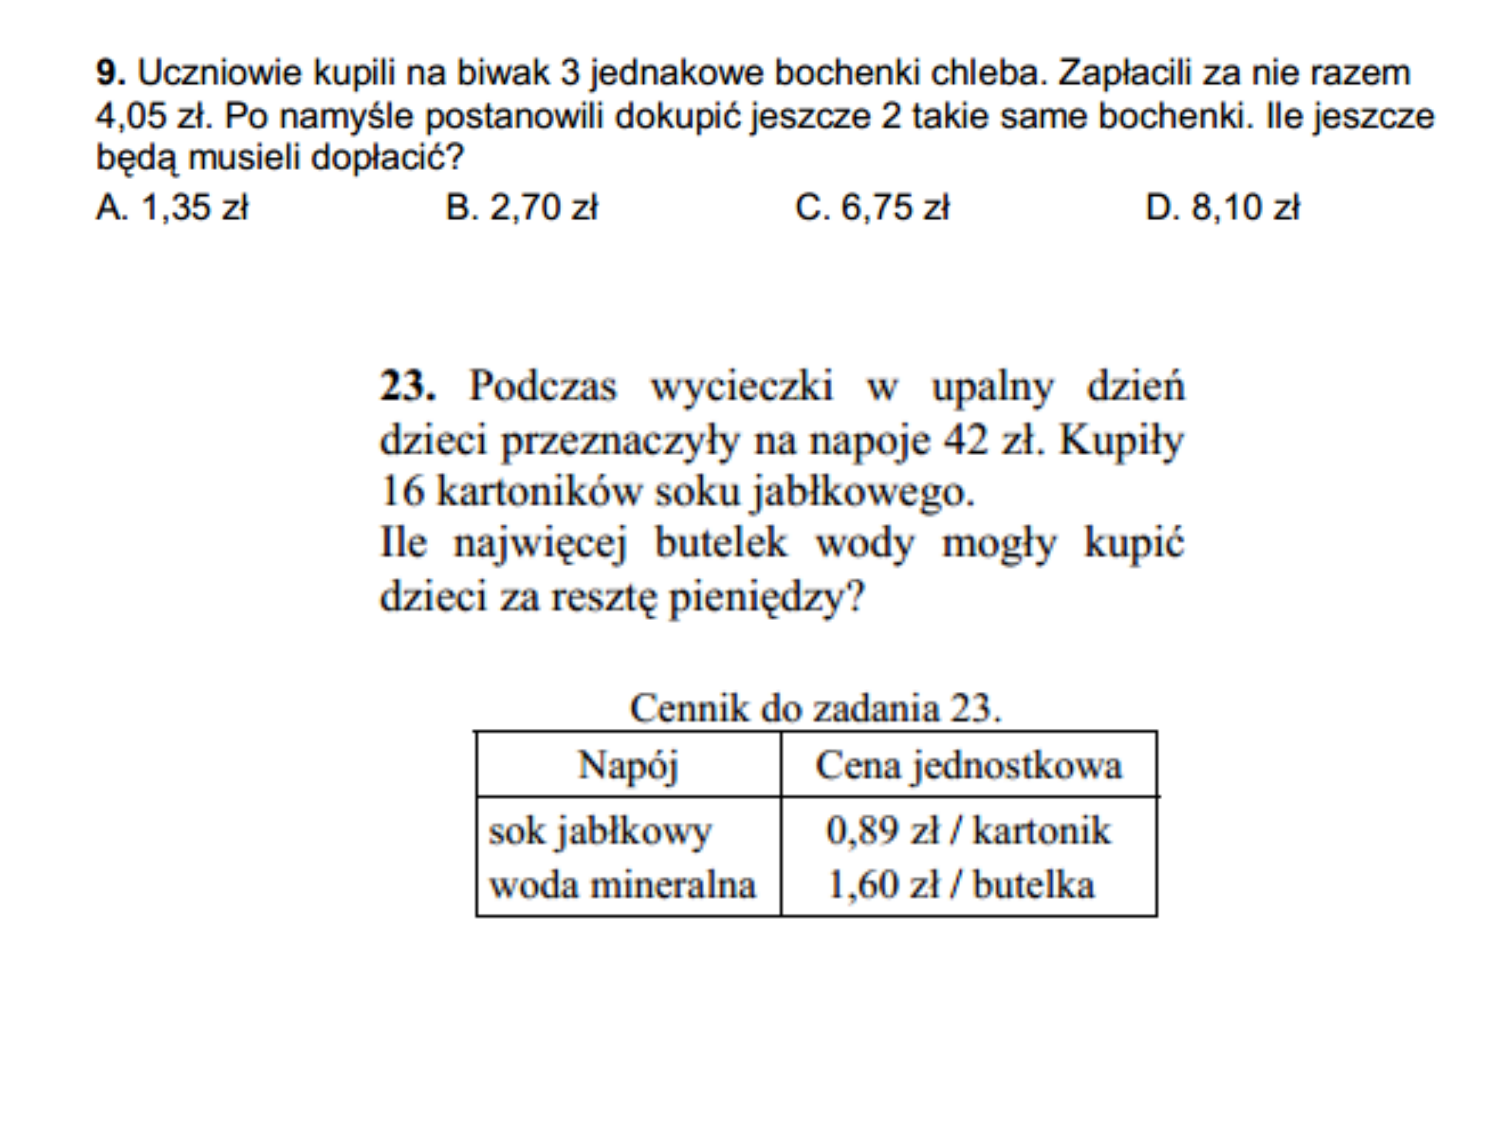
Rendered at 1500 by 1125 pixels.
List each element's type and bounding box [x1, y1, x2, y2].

picture [371, 361, 1200, 984]
picture [64, 27, 1475, 292]
